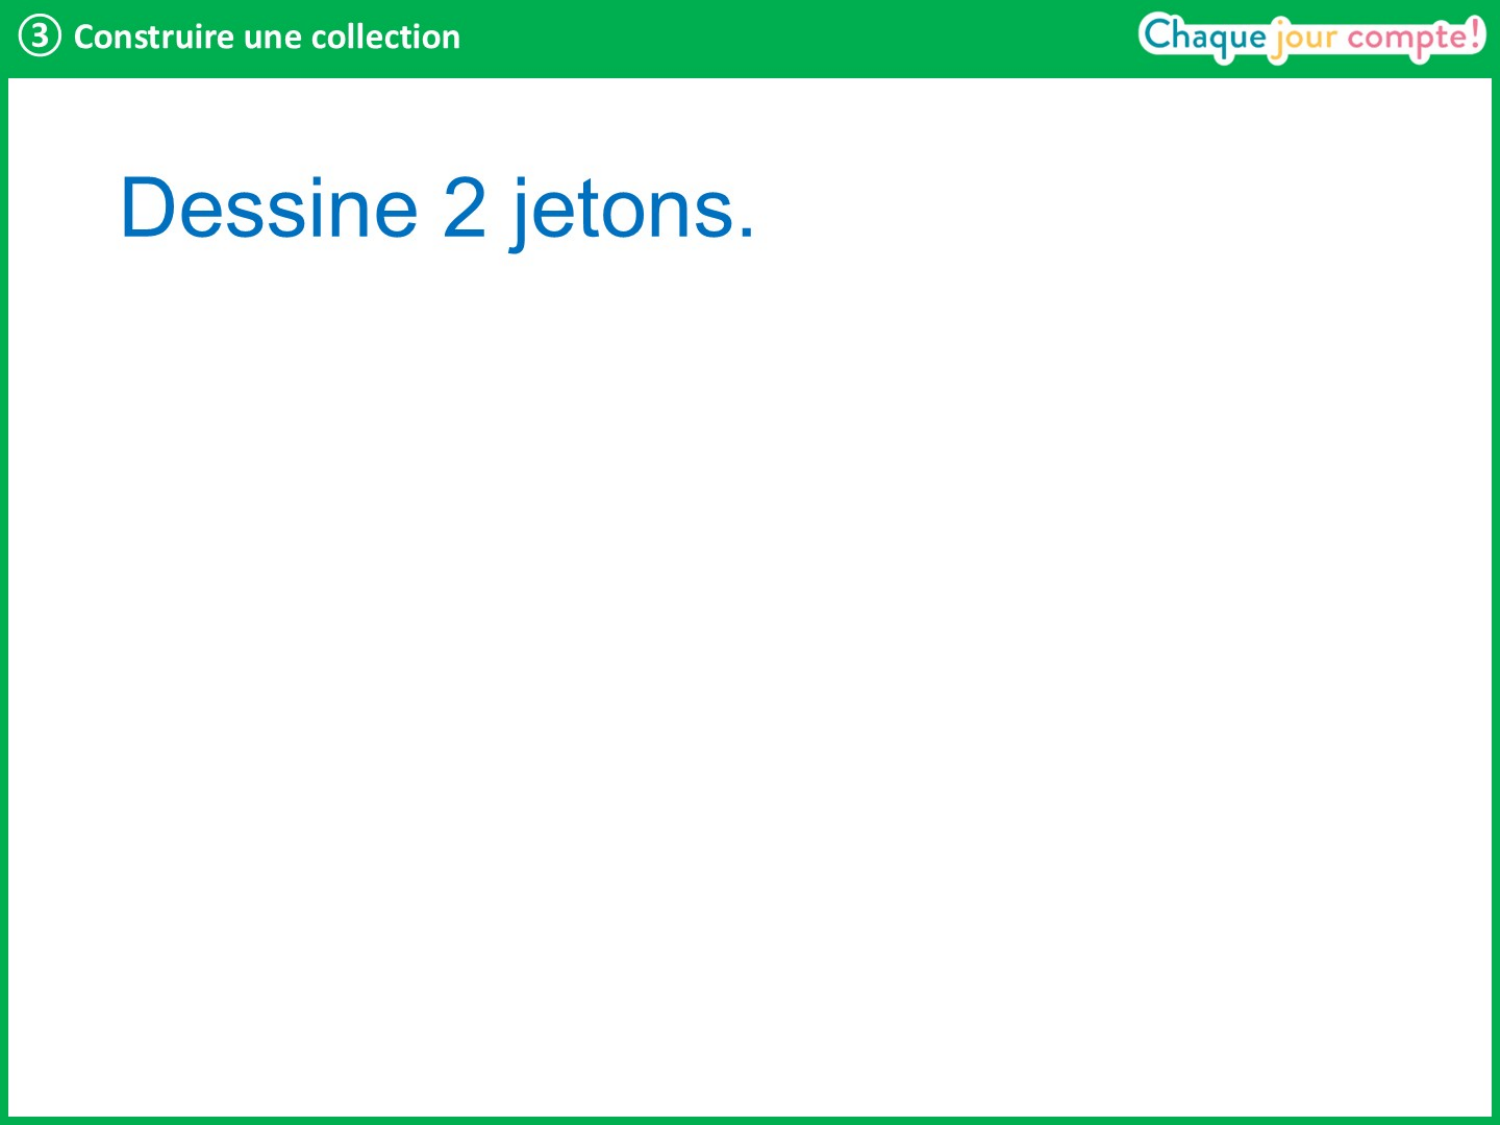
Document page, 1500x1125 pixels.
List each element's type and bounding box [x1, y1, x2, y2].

list [0, 0, 1500, 1125]
